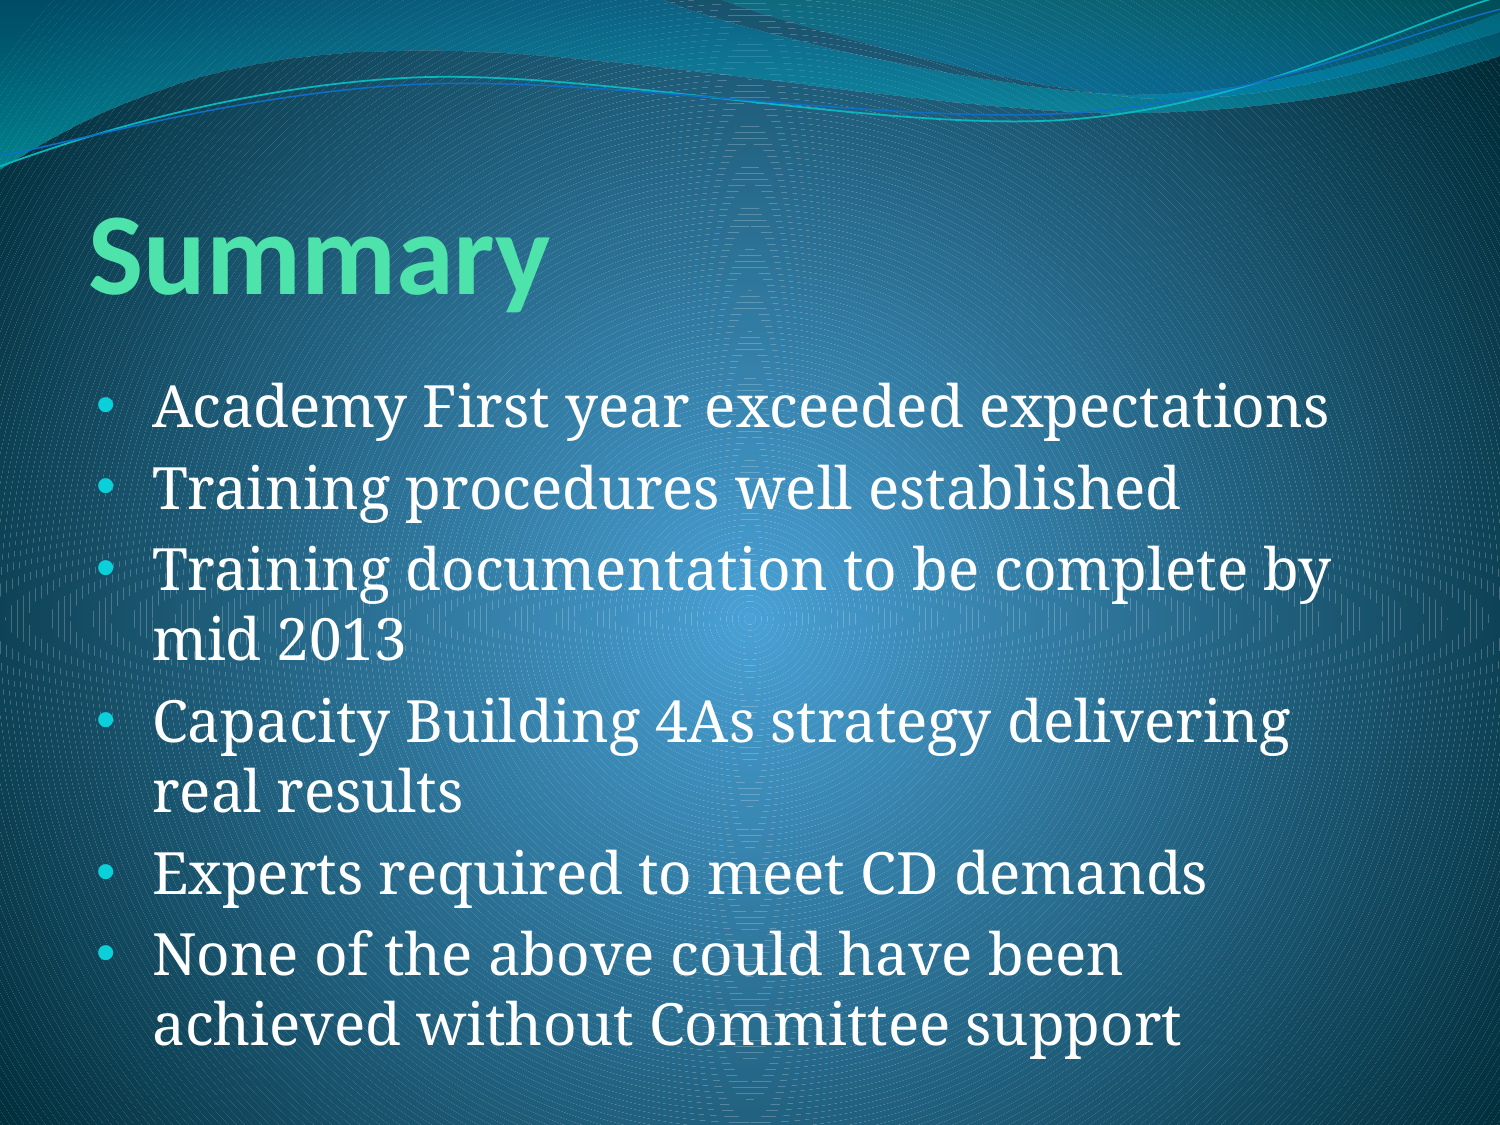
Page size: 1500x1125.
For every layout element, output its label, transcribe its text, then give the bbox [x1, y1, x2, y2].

title Summary [88, 149, 1364, 319]
list Academy First year exceeded expectations Training procedures well established Training documentation to be complete by mid 2013 Capacity Building 4As strategy delivering real results Experts required to meet CD demands None of the above could have been achieved without Committee support [88, 361, 1364, 1071]
